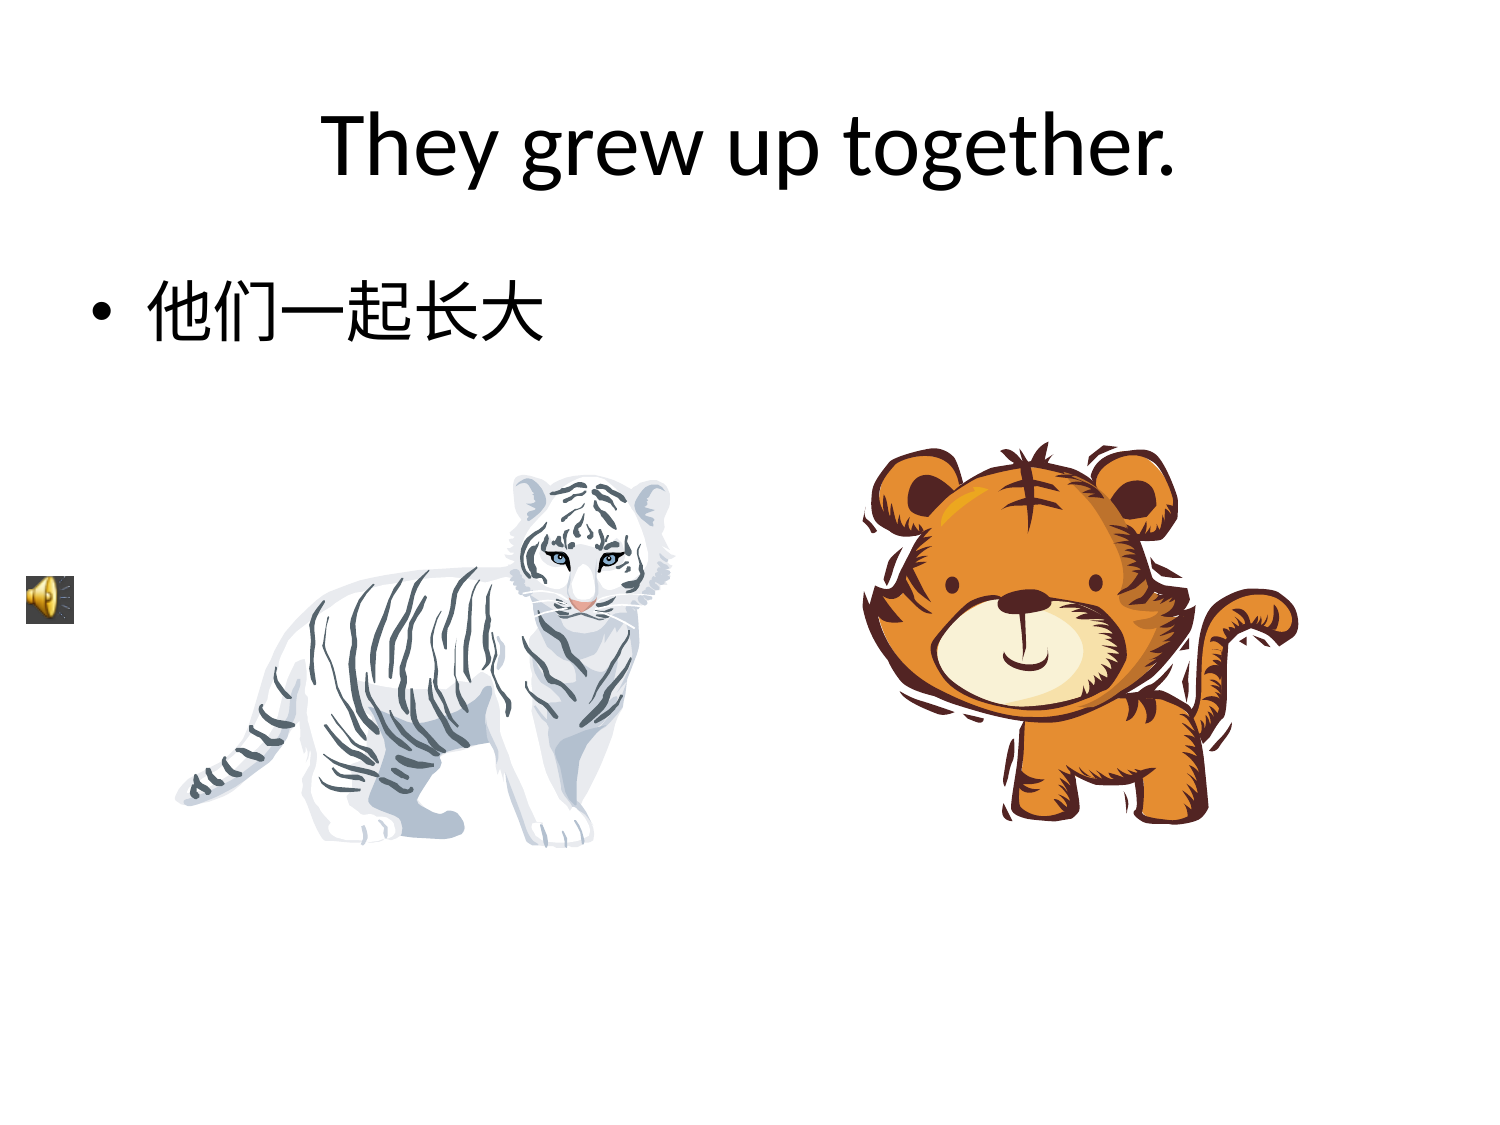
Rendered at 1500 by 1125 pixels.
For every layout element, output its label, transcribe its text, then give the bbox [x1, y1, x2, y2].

picture [862, 441, 1299, 825]
title They grew up together. [75, 45, 1425, 233]
picture [174, 474, 677, 849]
list 他们一起长大 [75, 262, 1425, 1005]
picture [24, 574, 76, 626]
